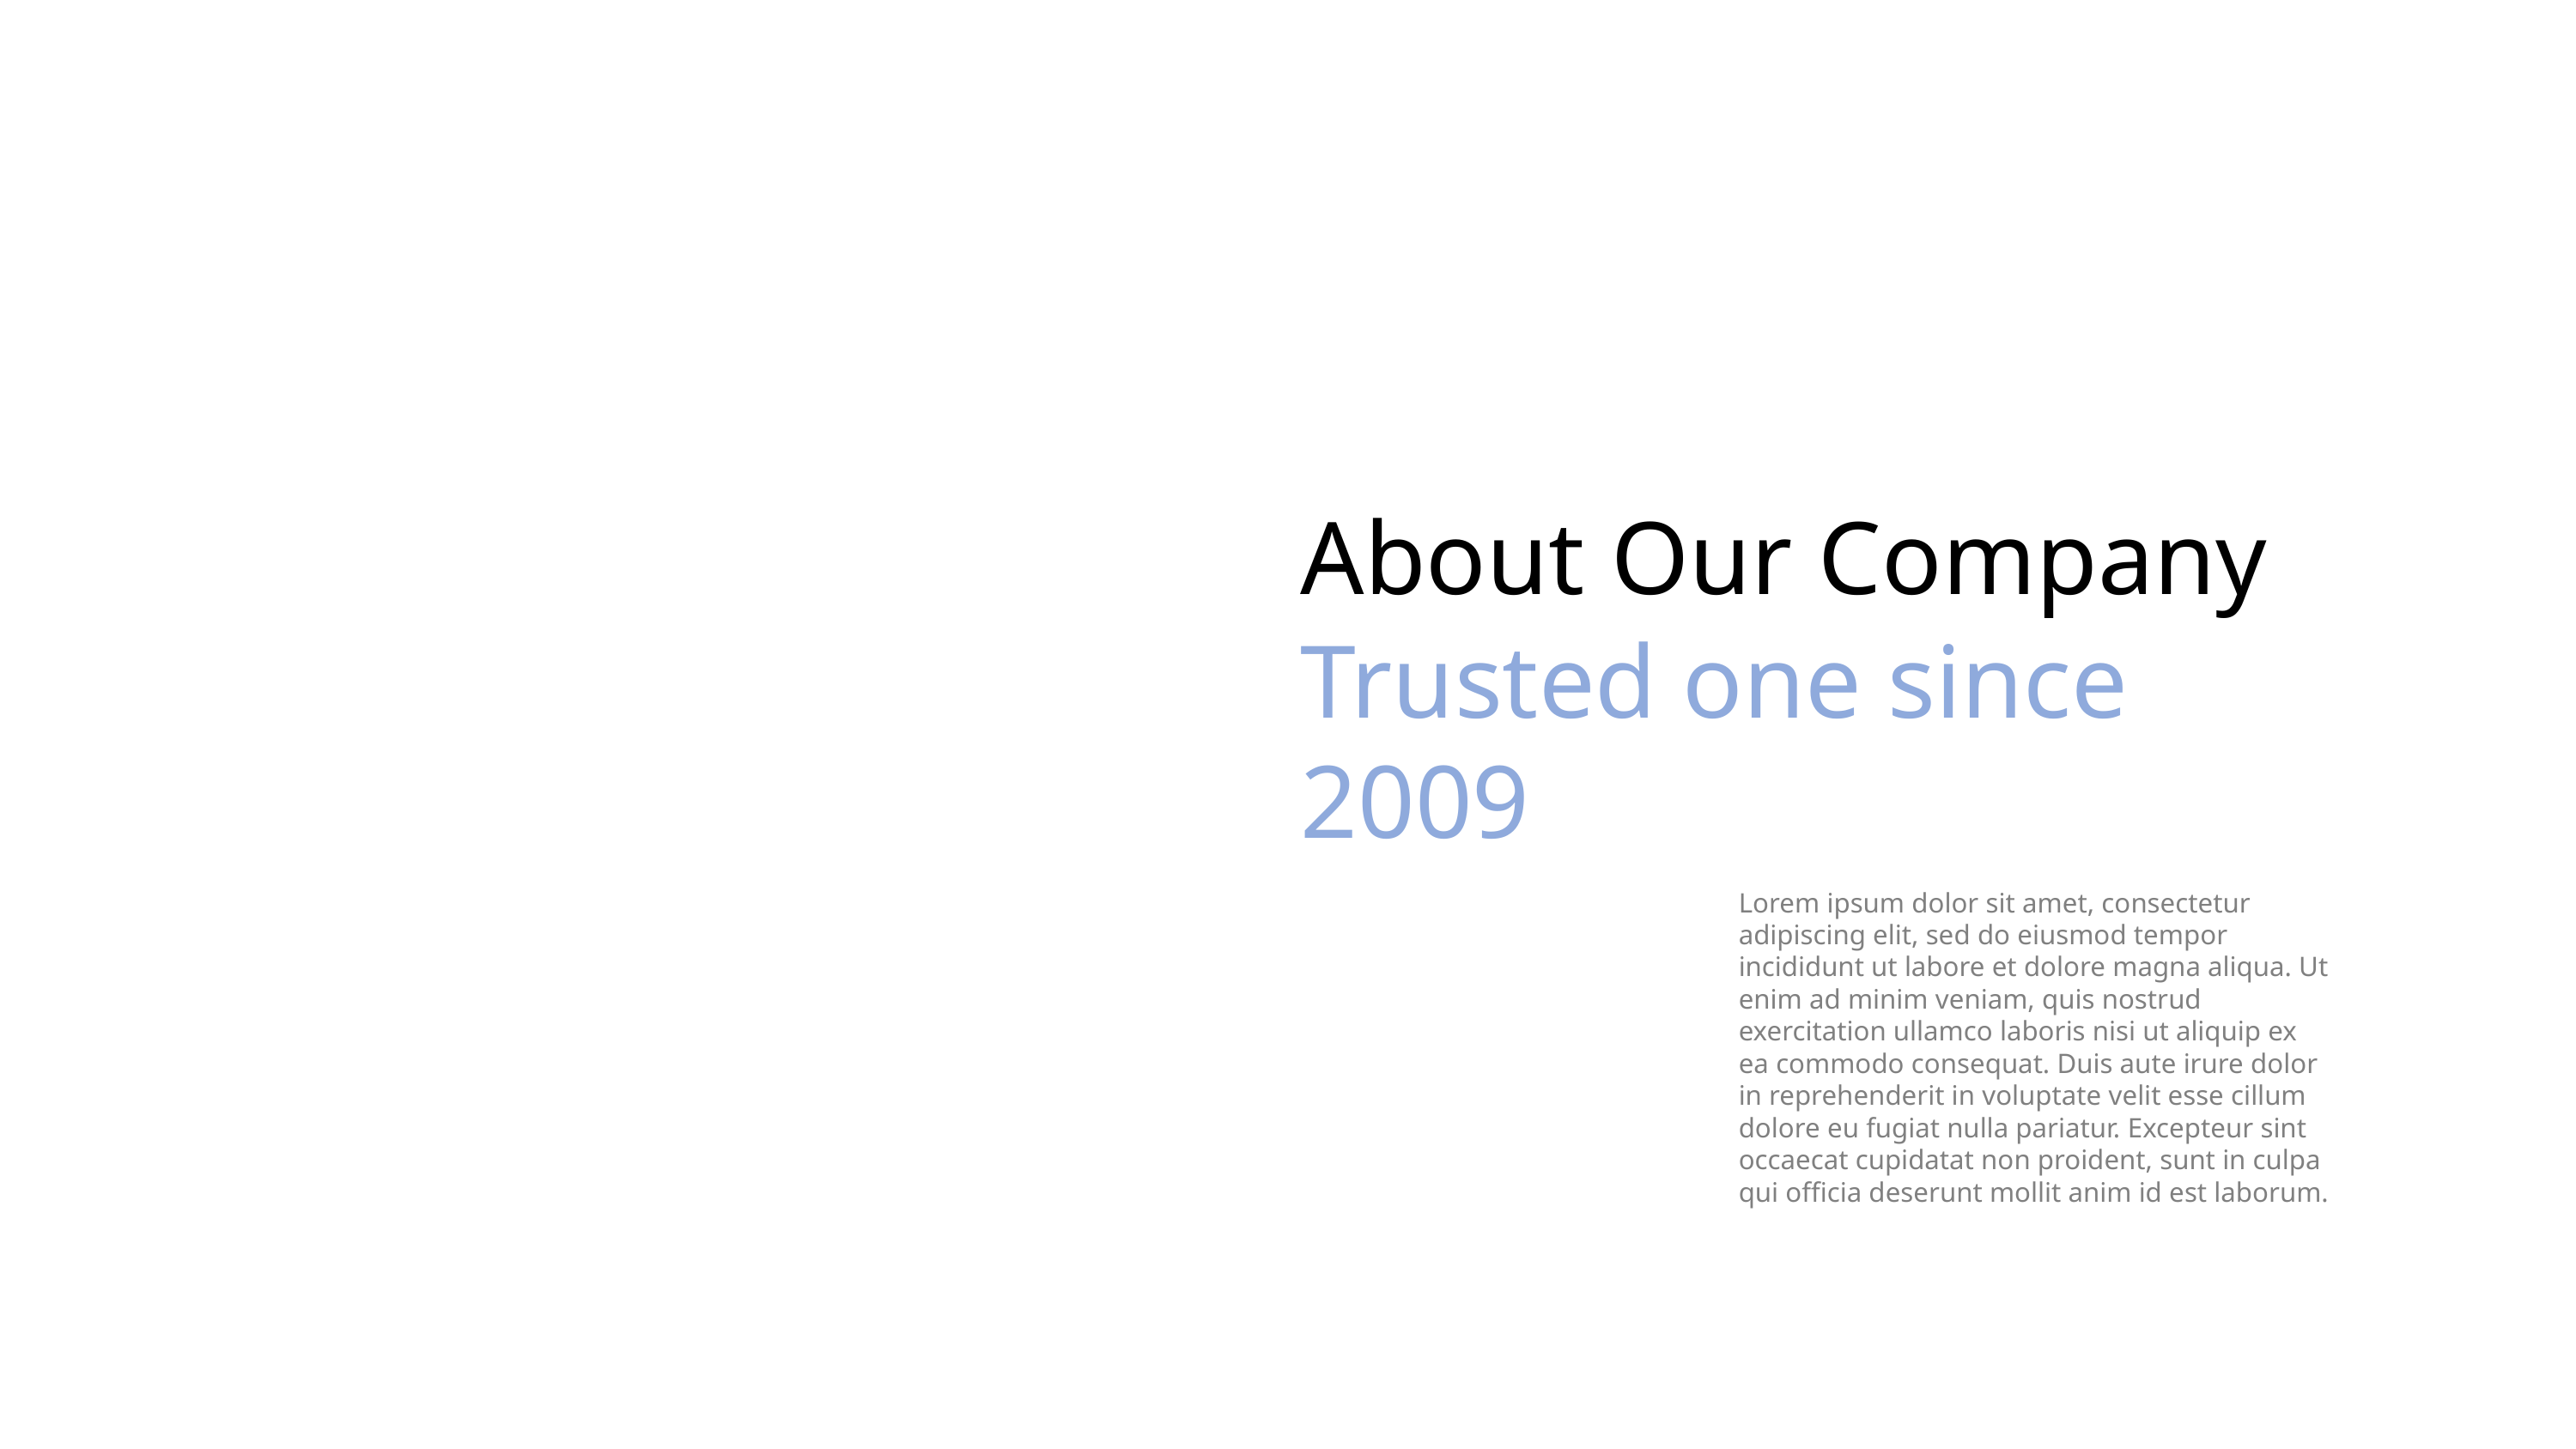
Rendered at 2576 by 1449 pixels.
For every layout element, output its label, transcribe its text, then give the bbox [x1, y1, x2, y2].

text_box Lorem ipsum dolor sit amet, consectetur adipiscing elit, sed do eiusmod tempor incididunt ut labore et dolore magna aliqua. Ut enim ad minim veniam, quis nostrud exercitation ullamco laboris nisi ut aliquip ex ea commodo consequat. Duis aute irure dolor in reprehenderit in voluptate velit esse cillum dolore eu fugiat nulla pariatur. Excepteur sint occaecat cupidatat non proident, sunt in culpa qui officia deserunt mollit anim id est laborum. [1726, 879, 2343, 1214]
picture [0, 260, 1447, 1231]
text_box About Our Company [1447, 488, 2325, 621]
text_box Trusted one since 2009 [1447, 621, 2325, 864]
